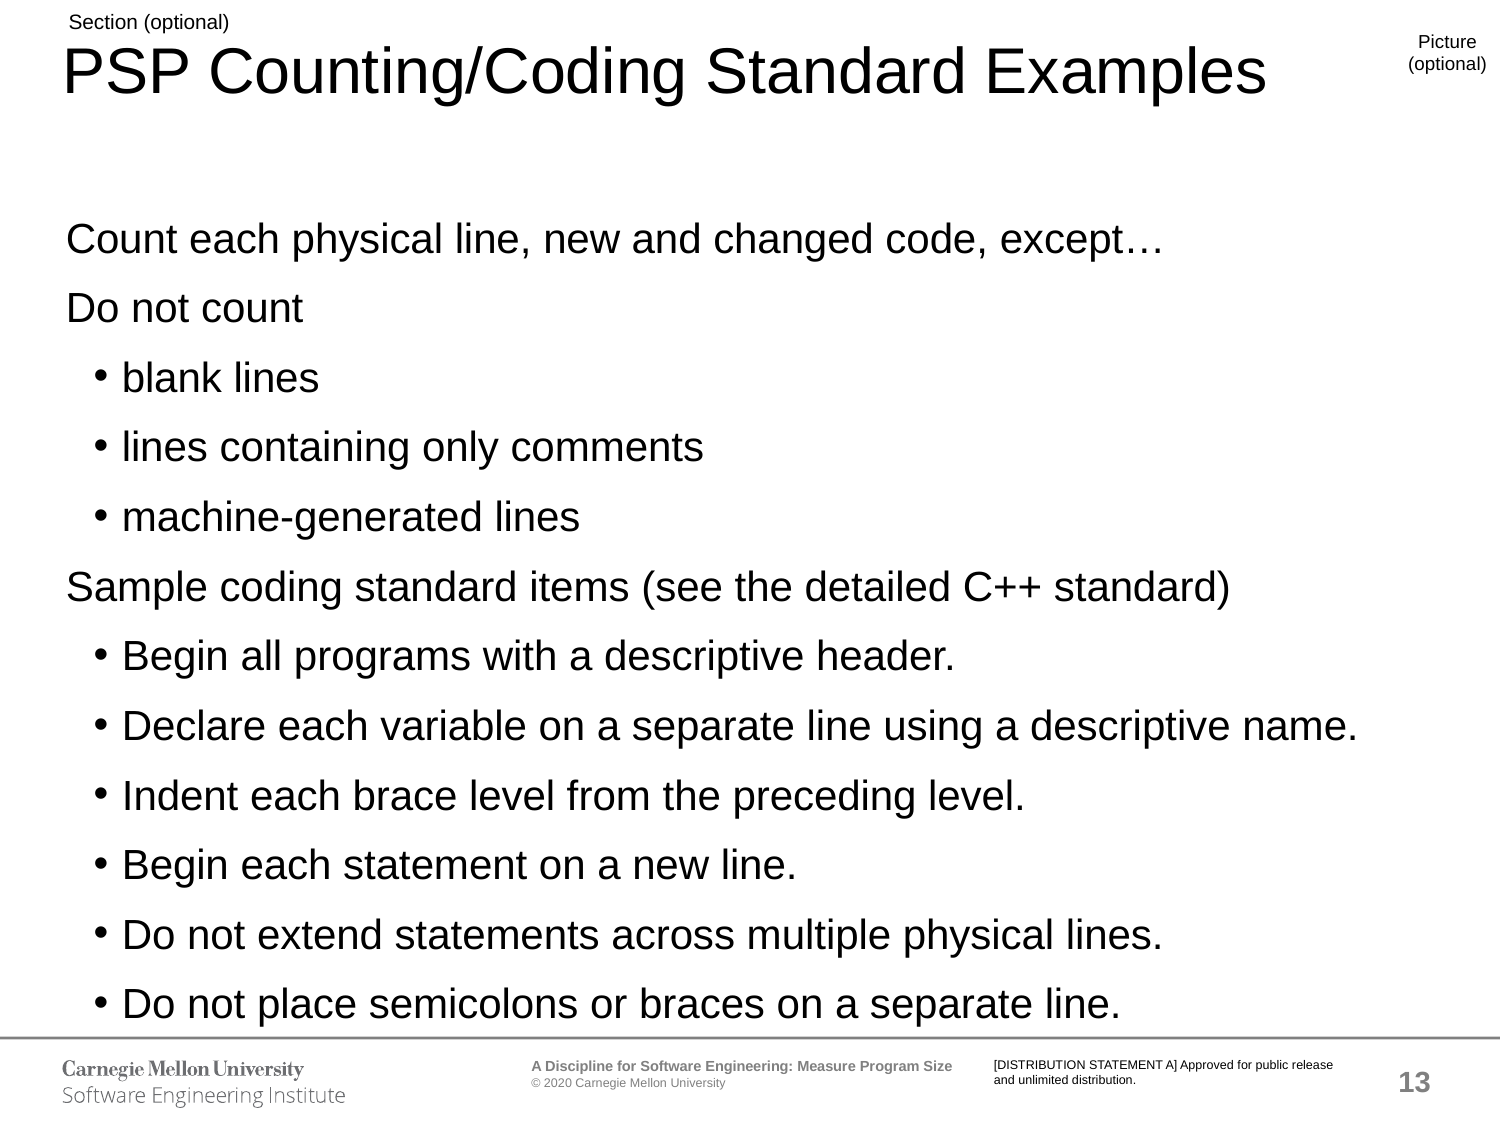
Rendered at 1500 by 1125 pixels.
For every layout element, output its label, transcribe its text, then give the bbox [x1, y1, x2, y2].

title PSP Counting/Coding Standard Examples [62, 37, 1338, 182]
list Count each physical line, new and changed code, except… Do not count blank lines lines containing only comments machine-generated lines Sample coding standard items (see the detailed C++ standard) Begin all programs with a descriptive header. Declare each variable on a separate line using a descriptive name. Indent each brace level from the preceding level. Begin each statement on a new line. Do not extend statements across multiple physical lines. Do not place semicolons or braces on a separate line. [65, 210, 1431, 1034]
